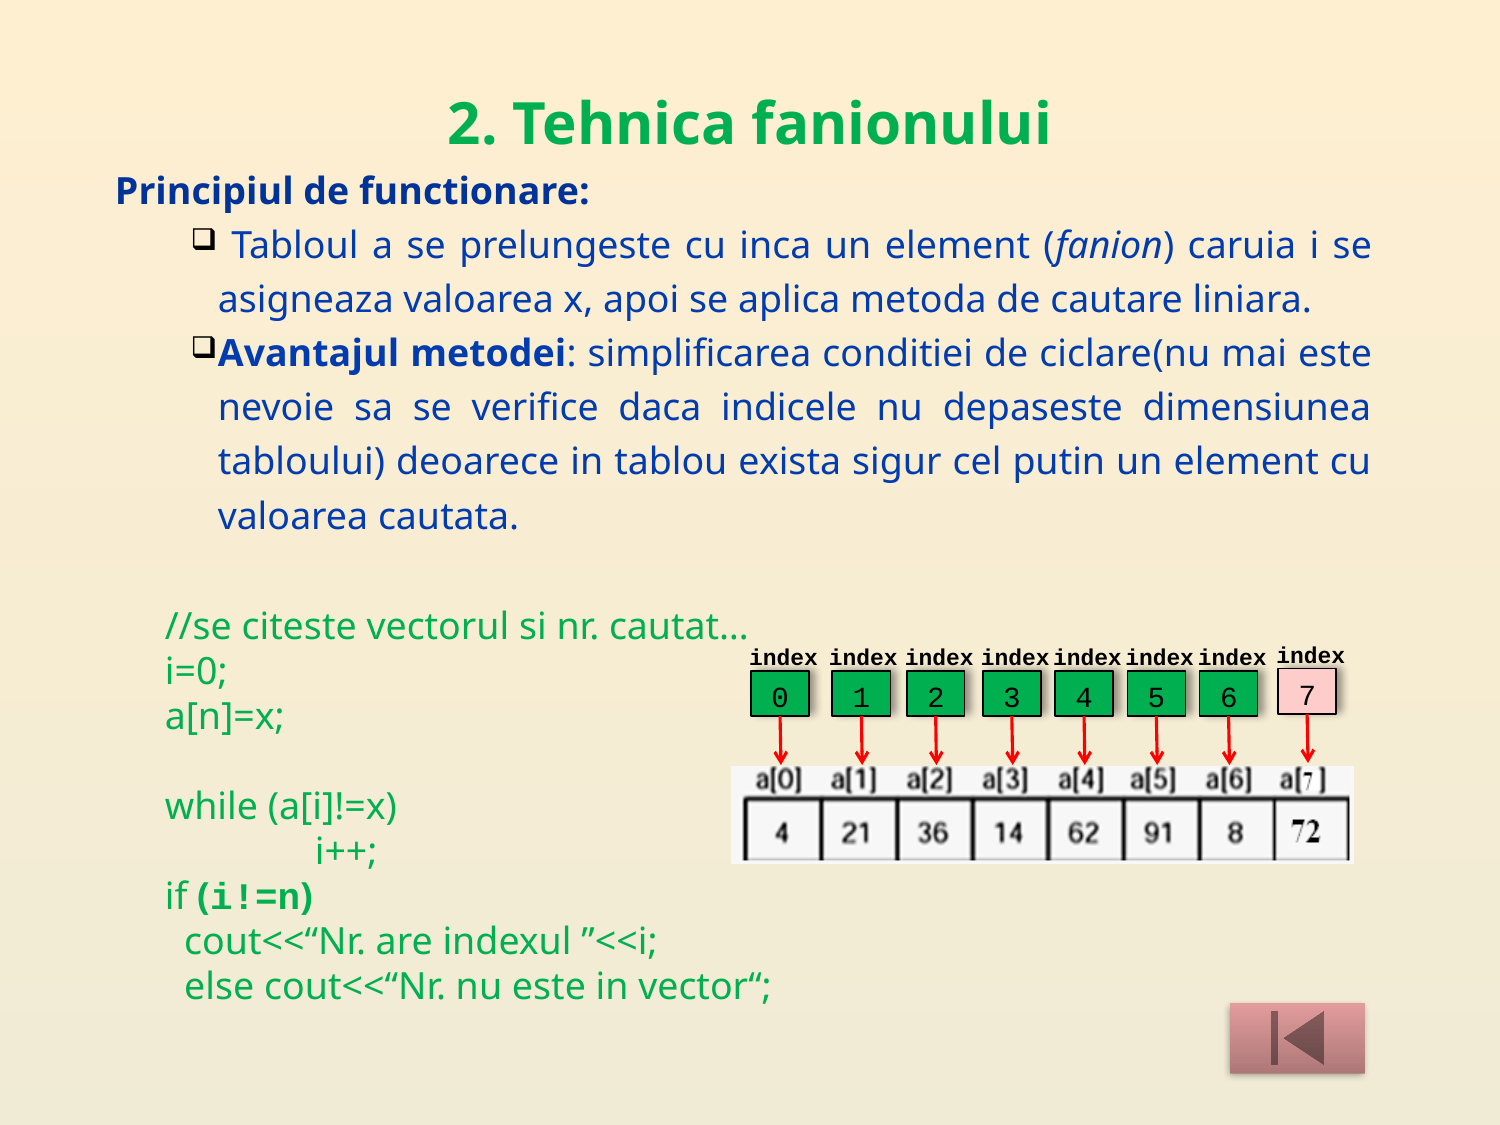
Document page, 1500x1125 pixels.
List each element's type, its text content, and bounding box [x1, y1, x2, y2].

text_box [1030, 635, 1100, 764]
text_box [957, 635, 1028, 764]
text_box //se citeste vectorul si nr. cautat… i=0; a[n]=x; while (a[i]!=x) i++; if (i!=n) cout<<“Nr. are indexul ”<<i; else cout<<“Nr. nu este in vector“; [149, 549, 804, 1015]
text_box [1229, 1002, 1365, 1074]
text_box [725, 635, 803, 766]
picture [731, 766, 1354, 864]
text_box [922, 635, 955, 764]
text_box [1253, 632, 1369, 764]
list Principiul de functionare: Tabloul a se prelungeste cu inca un element (fanion) caruia i se asigneaza valoarea x, apoi se aplica metoda de cautare liniara. Avantajul metodei: simplificarea conditiei de ciclare(nu mai este nevoie sa se verifice daca indicele nu depaseste dimensiunea tabloului) deoarece in tablou exista sigur cel putin un element cu valoarea cautata. [99, 149, 1388, 452]
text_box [1102, 635, 1172, 764]
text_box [1174, 635, 1249, 764]
title 2. Tehnica fanionului [0, 48, 1500, 124]
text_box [805, 635, 921, 764]
